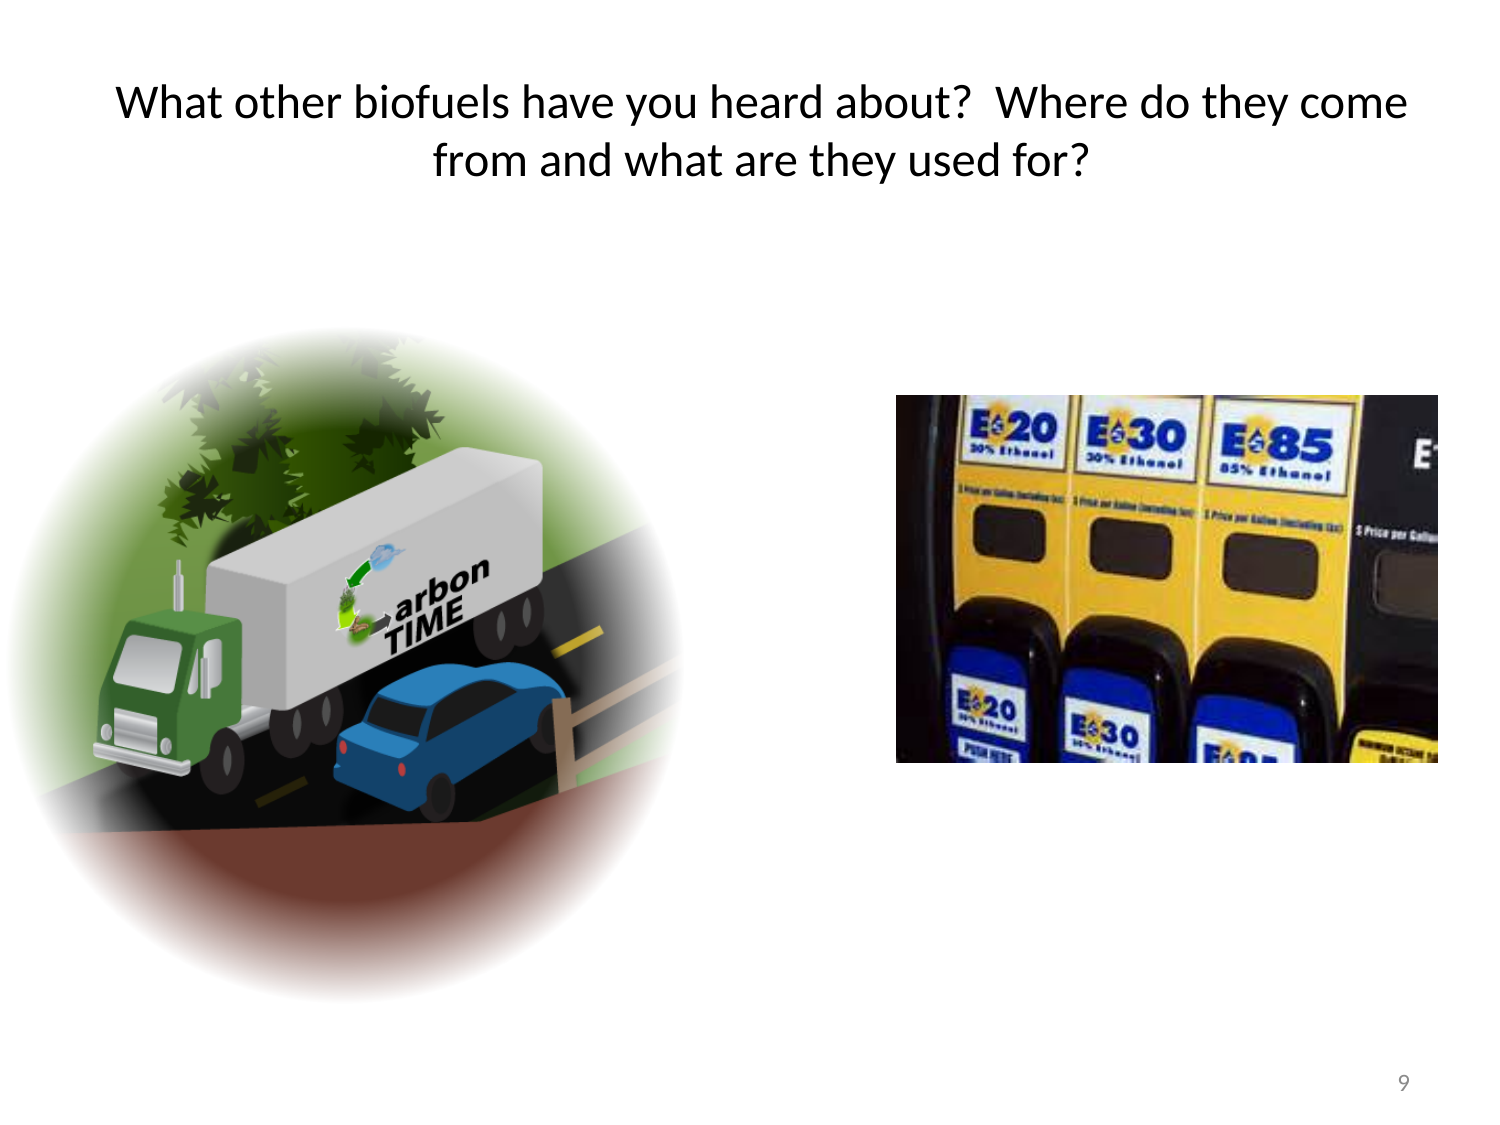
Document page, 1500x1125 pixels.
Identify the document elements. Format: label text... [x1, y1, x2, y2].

picture [896, 395, 1438, 763]
picture [5, 326, 684, 1005]
slide_number 9 [1074, 1051, 1425, 1112]
title What other biofuels have you heard about? Where do they come from and what are they used for? [87, 62, 1438, 194]
